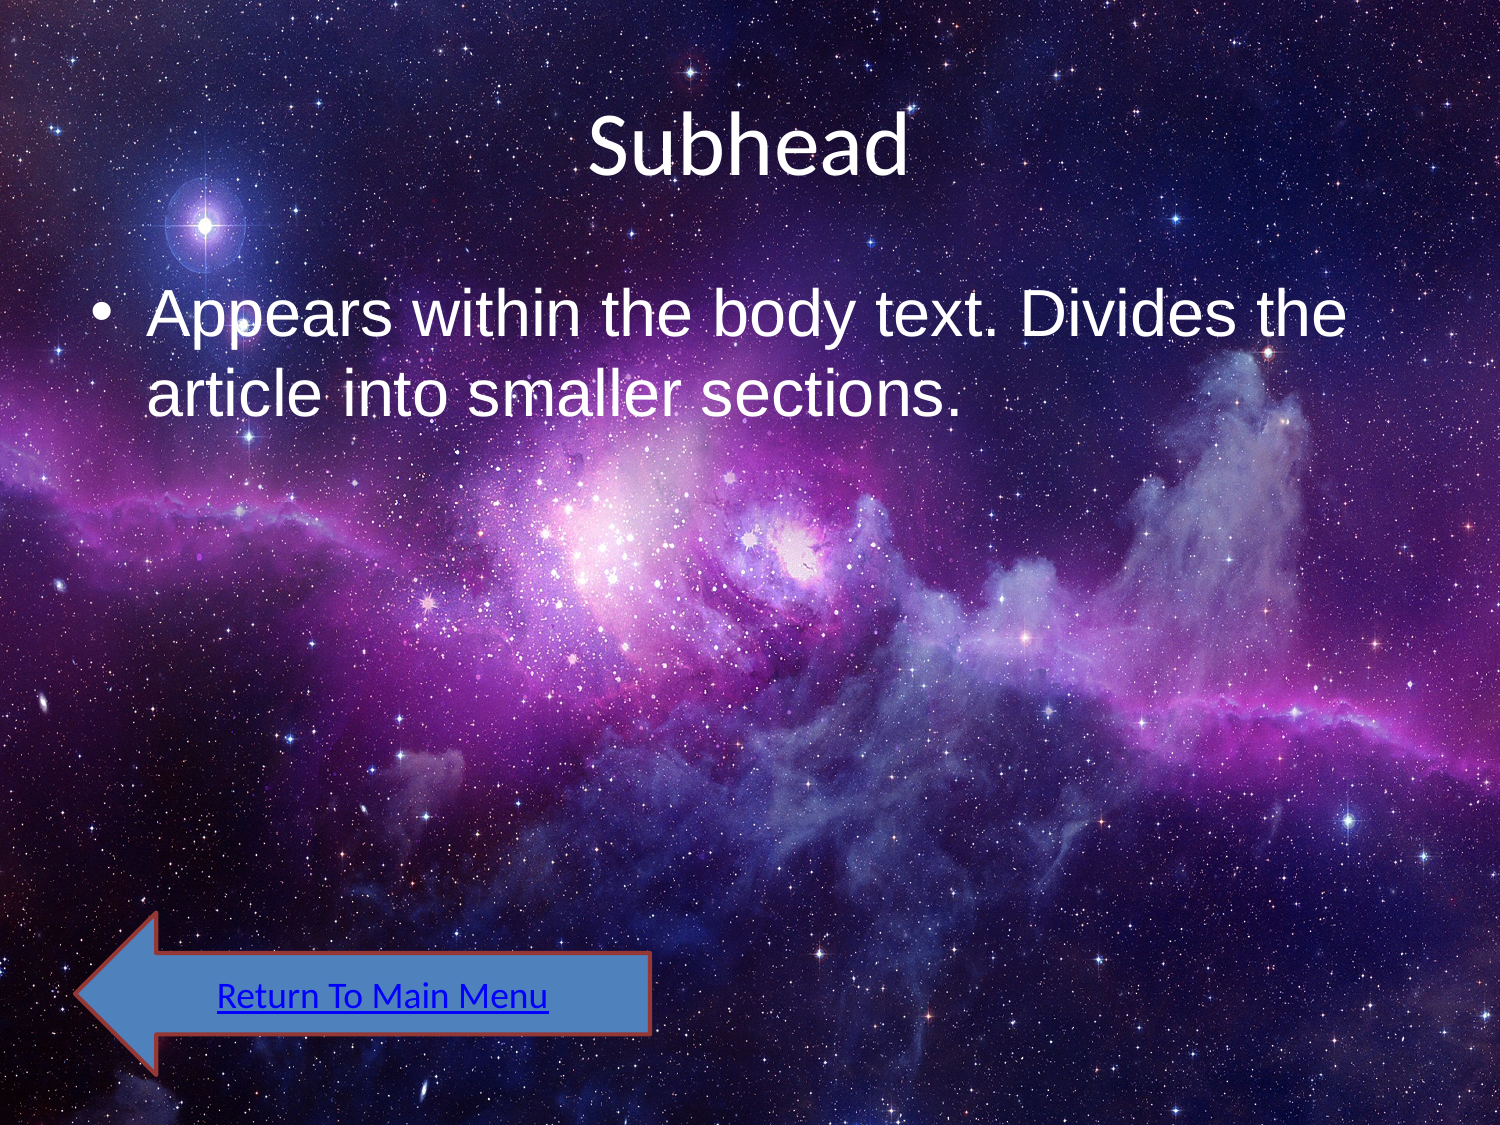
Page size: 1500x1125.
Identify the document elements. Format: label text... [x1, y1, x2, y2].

picture [0, 0, 1500, 1125]
title Subhead [75, 45, 1425, 233]
text_box Return To Main Menu [72, 910, 653, 1077]
list Appears within the body text. Divides the article into smaller sections. [75, 262, 1425, 1005]
